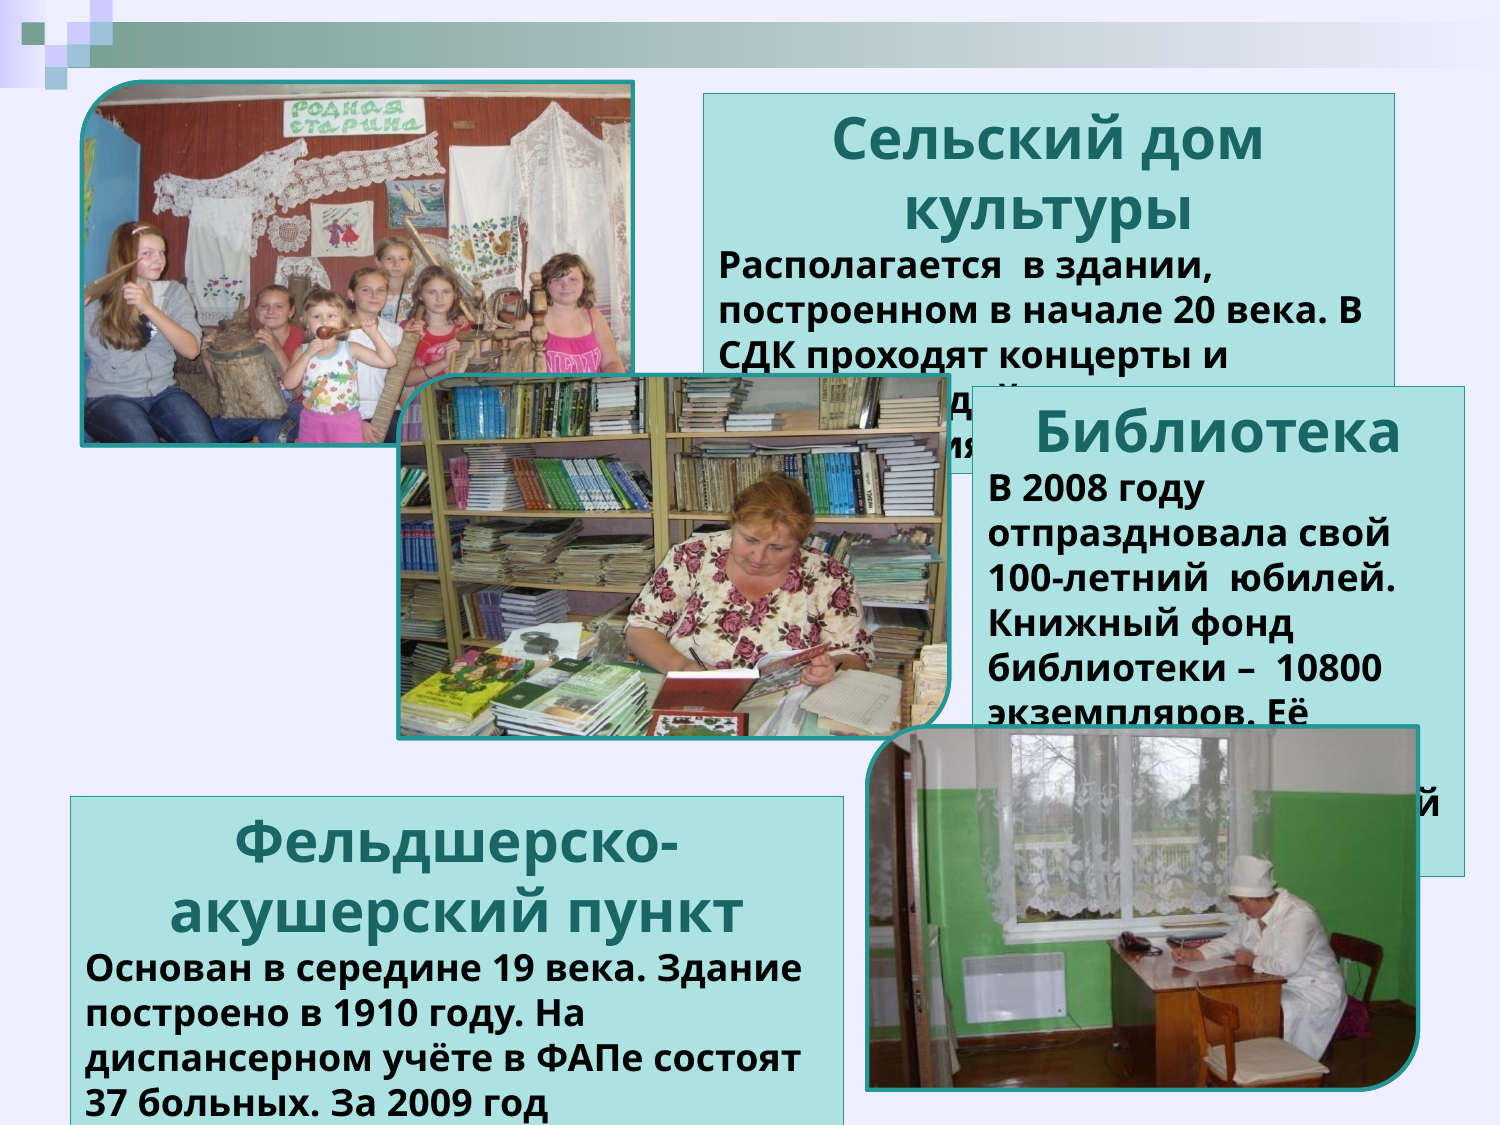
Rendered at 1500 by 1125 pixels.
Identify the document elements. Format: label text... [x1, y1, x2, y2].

text_box [79, 79, 635, 448]
text_box [396, 372, 952, 741]
text_box Фельдшерско-акушерский пункт Основан в середине 19 века. Здание построено в 1910 году. На диспансерном учёте в ФАПе состоят 37 больных. За 2009 год зафиксировано 3325 посещений медицинского пункта. [70, 796, 844, 1125]
text_box Библиотека В 2008 году отпраздновала свой 100-летний юбилей. Книжный фонд библиотеки – 10800 экземпляров. Её посещает большинство жителей села. [972, 386, 1465, 877]
text_box Сельский дом культуры Располагается в здании, построенном в начале 20 века. В СДК проходят концерты и дискотеки, действуют 4 объединения по интересам. [703, 93, 1395, 474]
text_box [865, 724, 1421, 1092]
